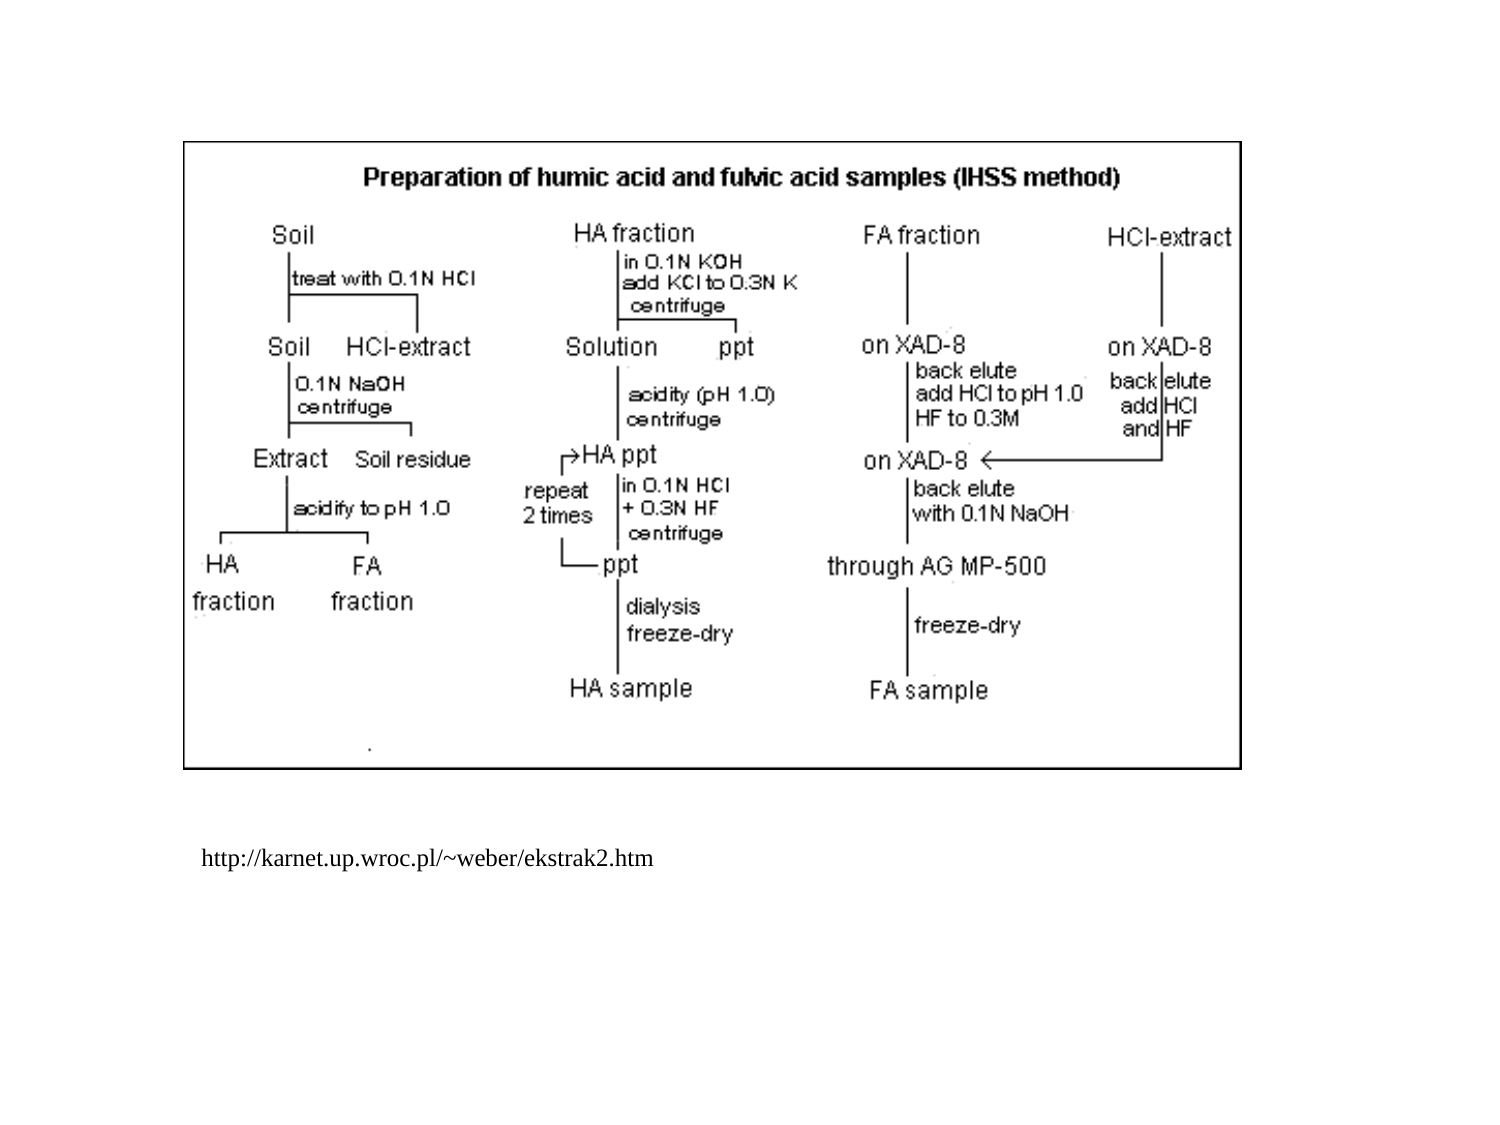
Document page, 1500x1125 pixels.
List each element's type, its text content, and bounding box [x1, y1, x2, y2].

picture [182, 141, 1242, 770]
text_box http://karnet.up.wroc.pl/~weber/ekstrak2.htm [186, 834, 670, 879]
